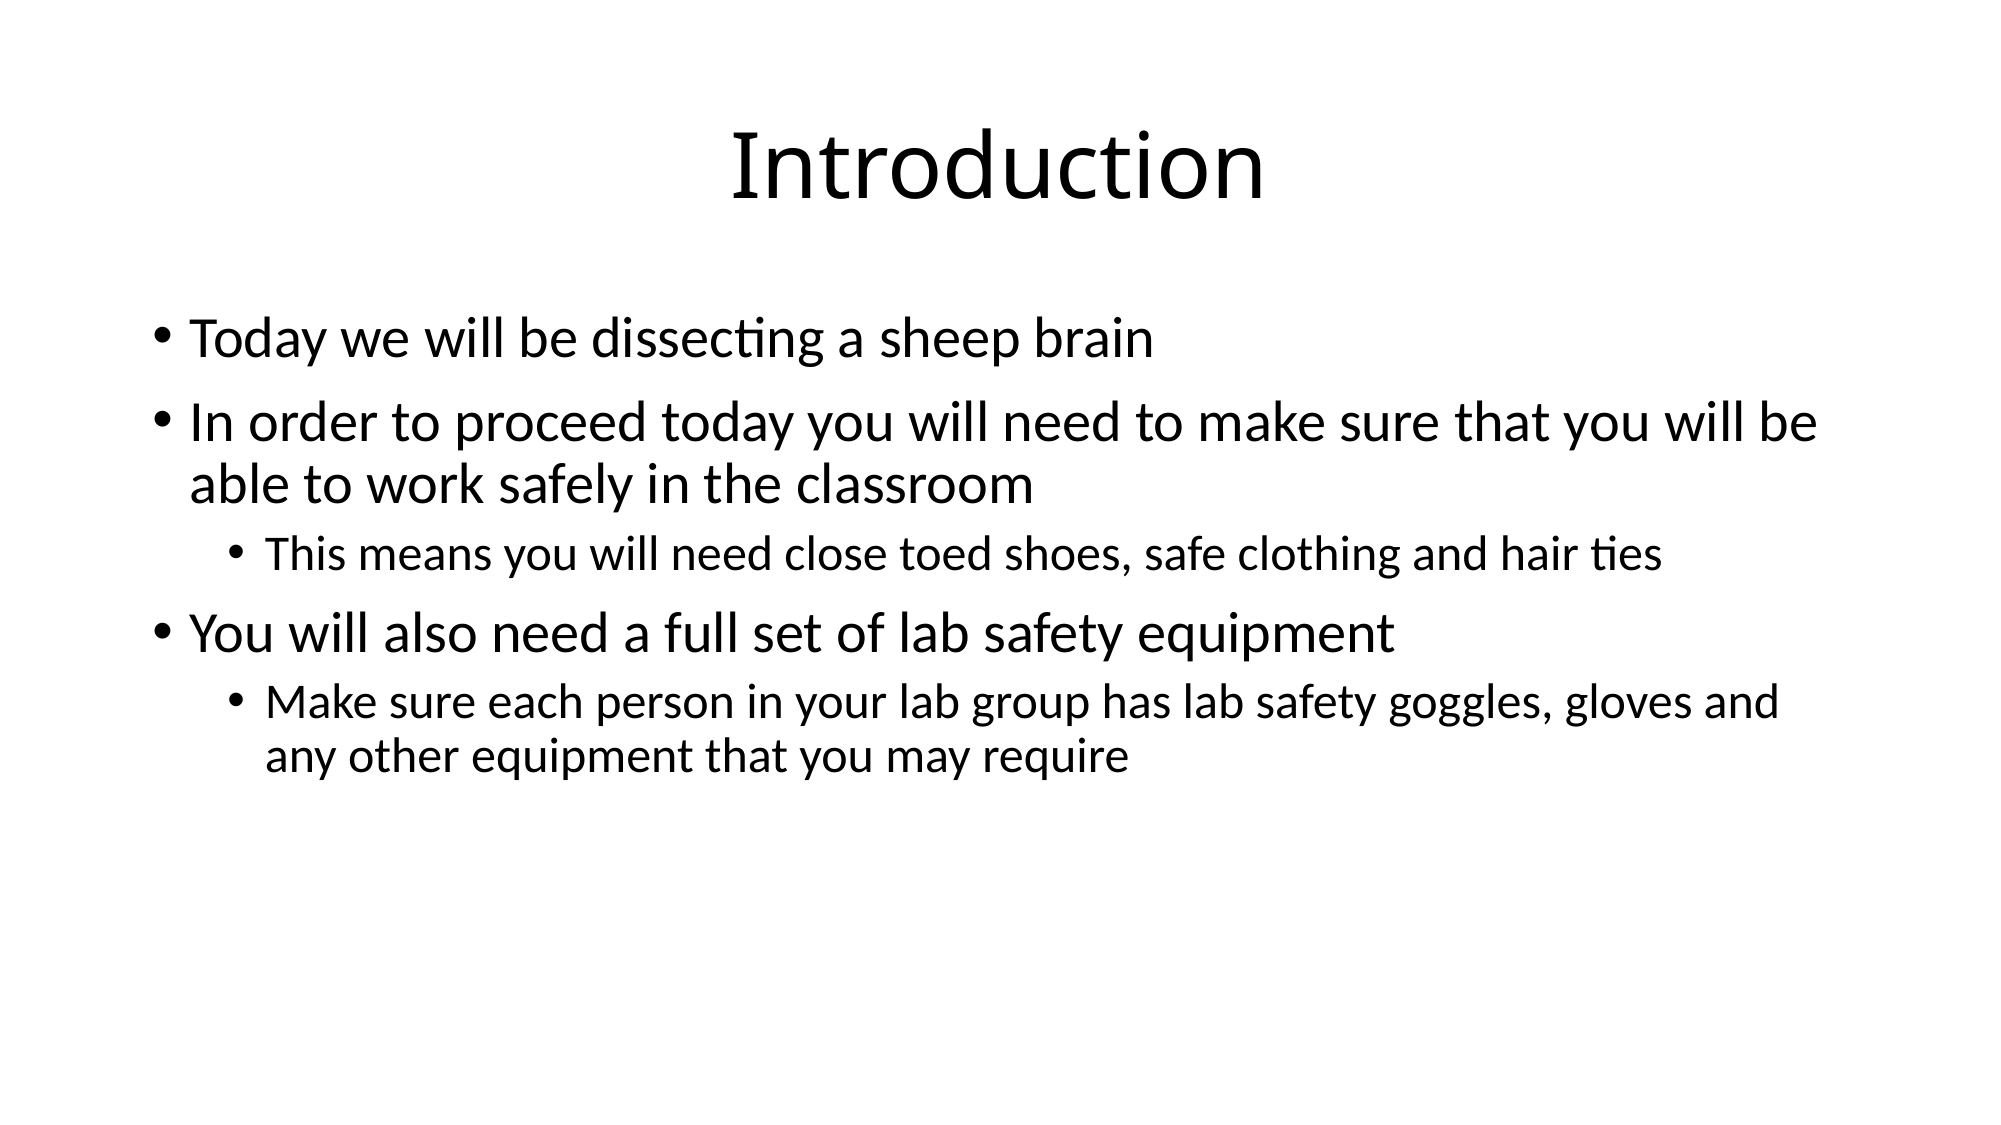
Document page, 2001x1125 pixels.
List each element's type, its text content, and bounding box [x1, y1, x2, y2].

title Introduction [137, 59, 1863, 278]
list Today we will be dissecting a sheep brain In order to proceed today you will need to make sure that you will be able to work safely in the classroom This means you will need close toed shoes, safe clothing and hair ties You will also need a full set of lab safety equipment Make sure each person in your lab group has lab safety goggles, gloves and any other equipment that you may require [137, 299, 1863, 1014]
